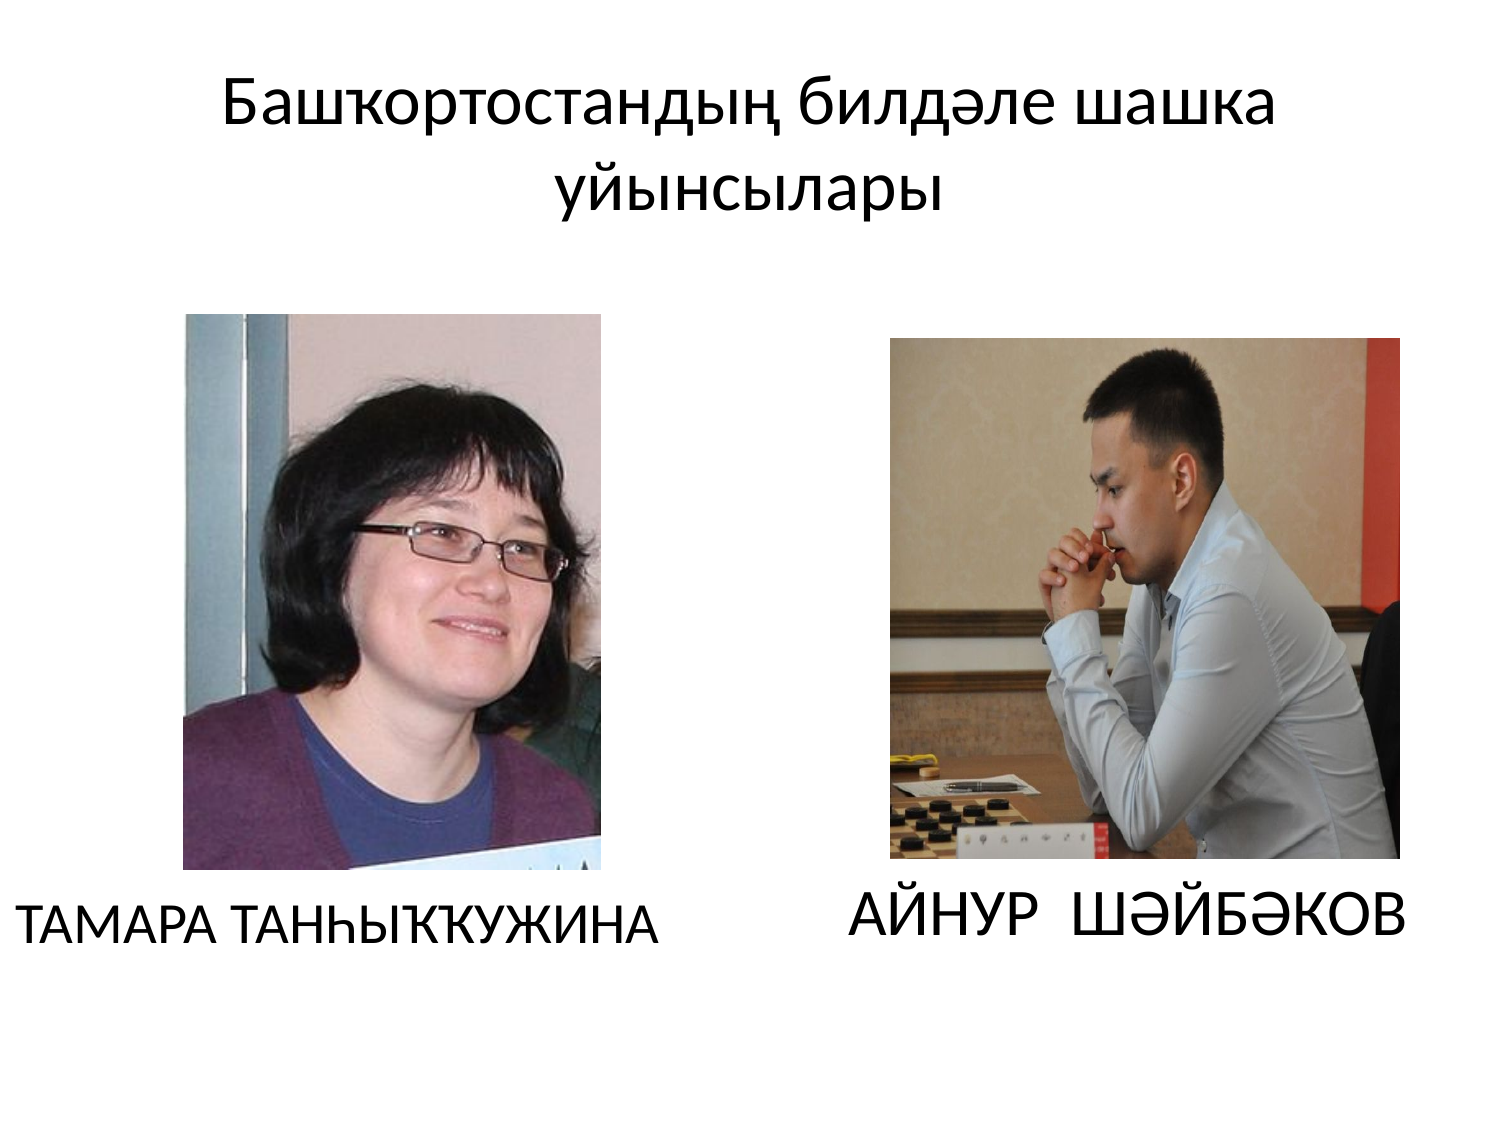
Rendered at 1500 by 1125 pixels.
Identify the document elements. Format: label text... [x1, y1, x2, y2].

picture [890, 337, 1400, 860]
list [182, 314, 601, 870]
title Башҡортостандың билдәле шашка уйынсылары [75, 45, 1425, 233]
text_box АЙНУР ШӘЙБӘКОВ [750, 861, 1424, 957]
text_box ТАМАРА ТАНҺЫҠҠУЖИНА [0, 877, 1500, 963]
